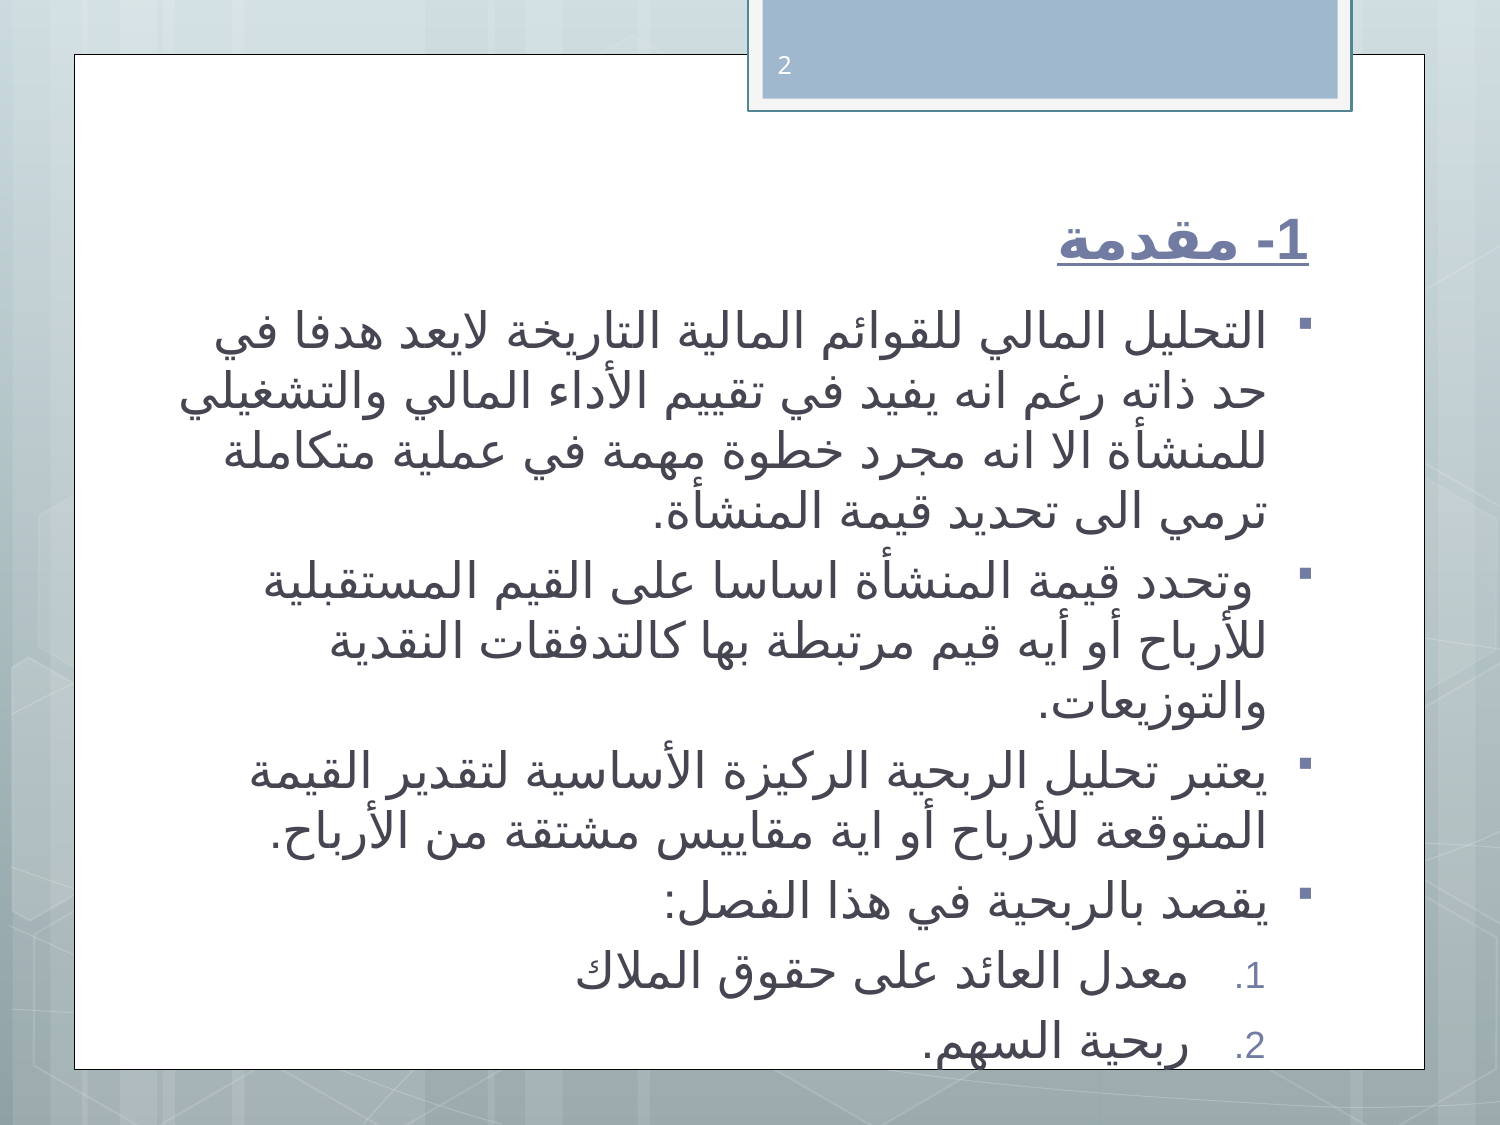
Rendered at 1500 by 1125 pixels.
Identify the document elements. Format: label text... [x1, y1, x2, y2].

title 1- مقدمة [171, 184, 1324, 279]
slide_number 2 [762, 36, 982, 97]
list التحليل المالي للقوائم المالية التاريخة لايعد هدفا في حد ذاته رغم انه يفيد في تقييم الأداء المالي والتشغيلي للمنشأة الا انه مجرد خطوة مهمة في عملية متكاملة ترمي الى تحديد قيمة المنشأة. وتحدد قيمة المنشأة اساسا على القيم المستقبلية للأرباح أو أيه قيم مرتبطة بها كالتدفقات النقدية والتوزيعات. يعتبر تحليل الربحية الركيزة الأساسية لتقدير القيمة المتوقعة للأرباح أو اية مقاييس مشتقة من الأرباح. يقصد بالربحية في هذا الفصل: معدل العائد على حقوق الملاك ربحية السهم. [159, 290, 1341, 988]
